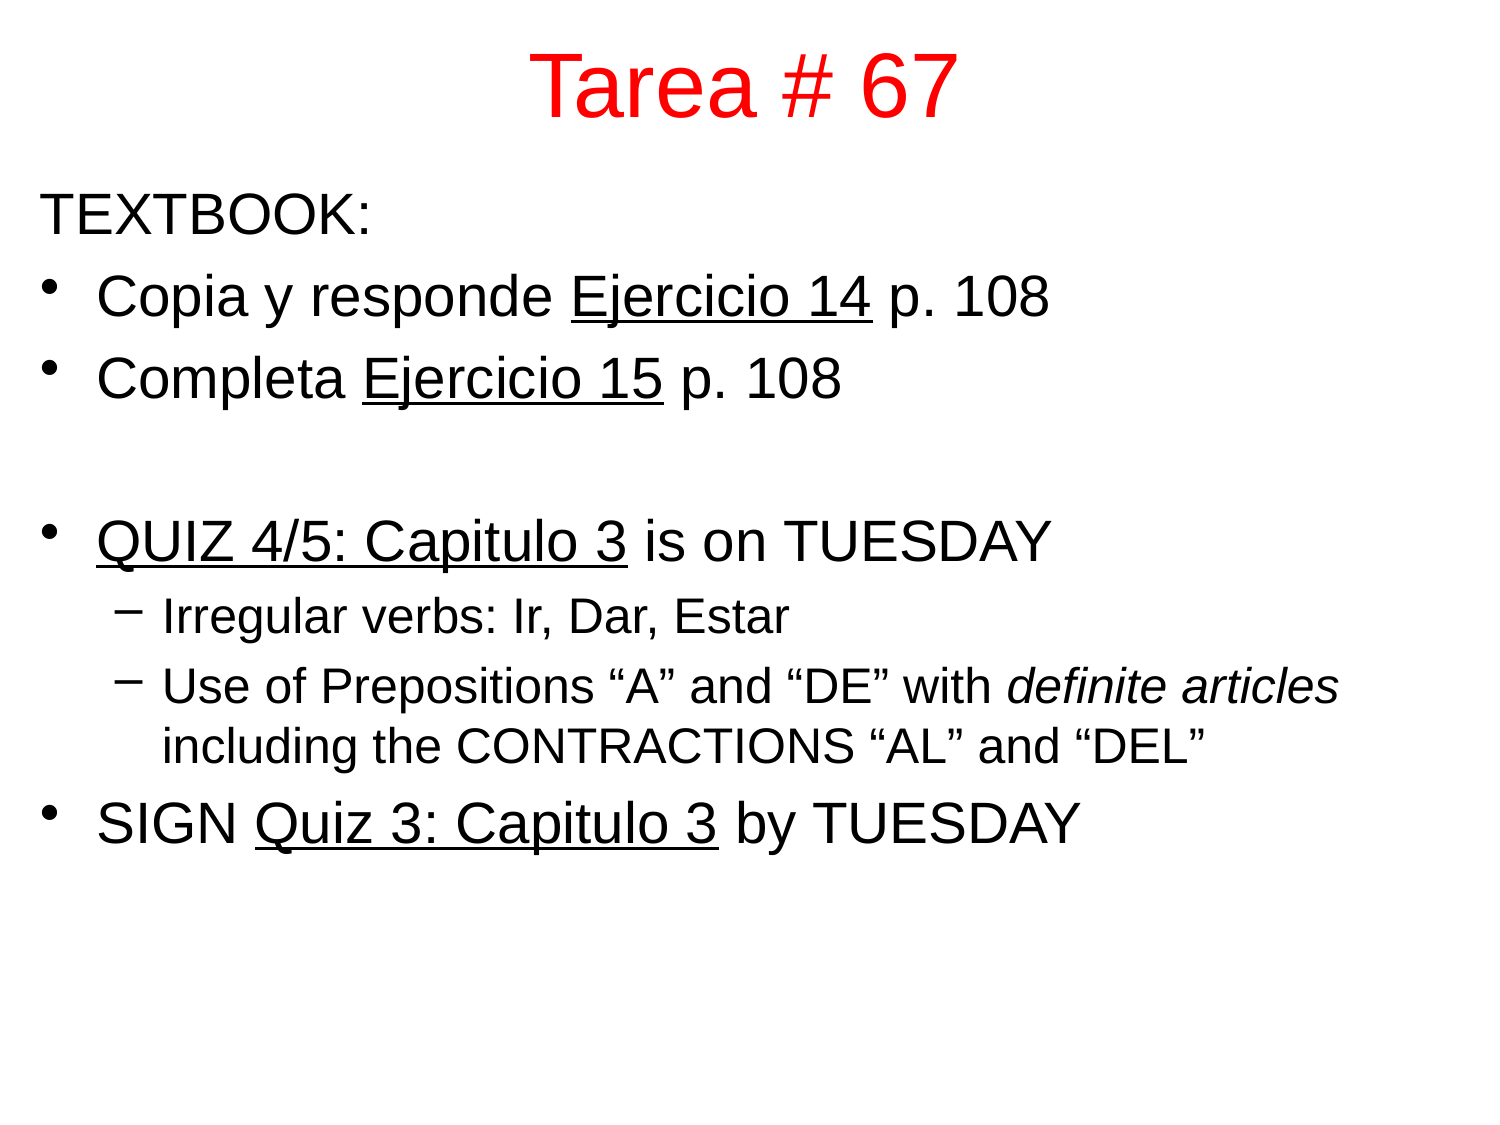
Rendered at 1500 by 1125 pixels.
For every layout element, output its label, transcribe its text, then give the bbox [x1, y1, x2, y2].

text_box Tarea # 67 [69, 0, 1420, 175]
list TEXTBOOK: Copia y responde Ejercicio 14 p. 108 Completa Ejercicio 15 p. 108 QUIZ 4/5: Capitulo 3 is on TUESDAY Irregular verbs: Ir, Dar, Estar Use of Prepositions “A” and “DE” with definite articles including the CONTRACTIONS “AL” and “DEL” SIGN Quiz 3: Capitulo 3 by TUESDAY [24, 87, 1450, 830]
